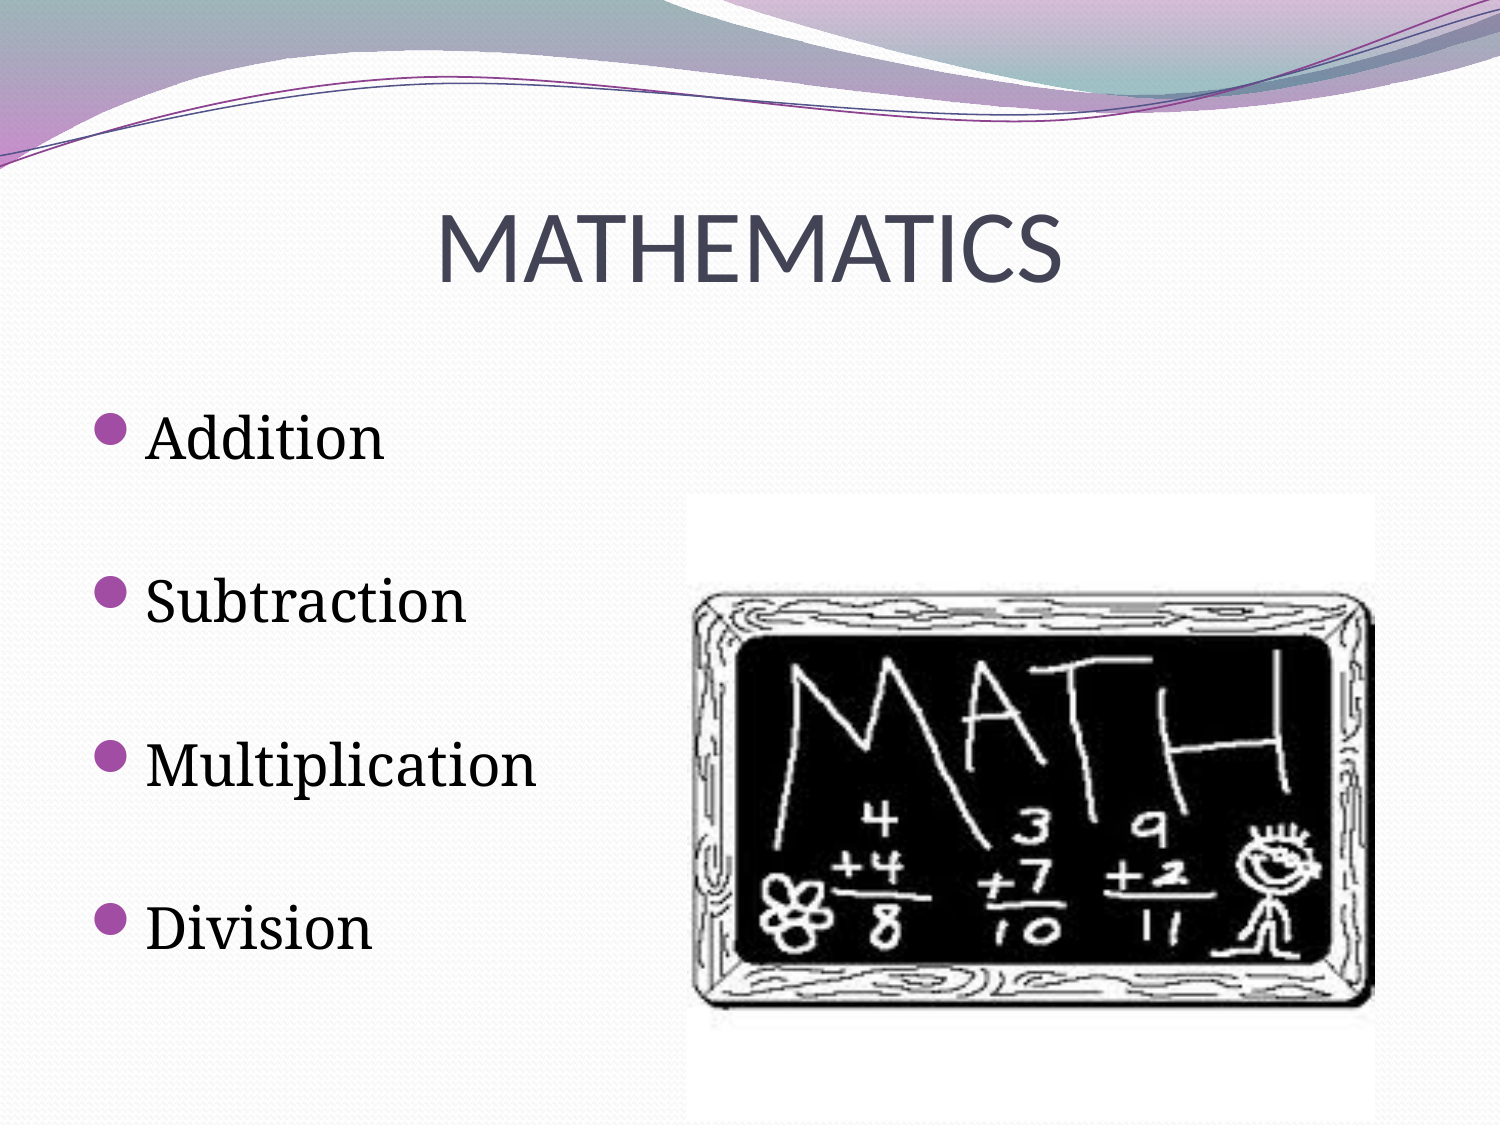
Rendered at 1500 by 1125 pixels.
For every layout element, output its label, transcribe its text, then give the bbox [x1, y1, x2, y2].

list Addition Subtraction Multiplication Division [75, 317, 1425, 1038]
title MATHEMATICS [75, 115, 1425, 303]
picture [687, 494, 1376, 1120]
